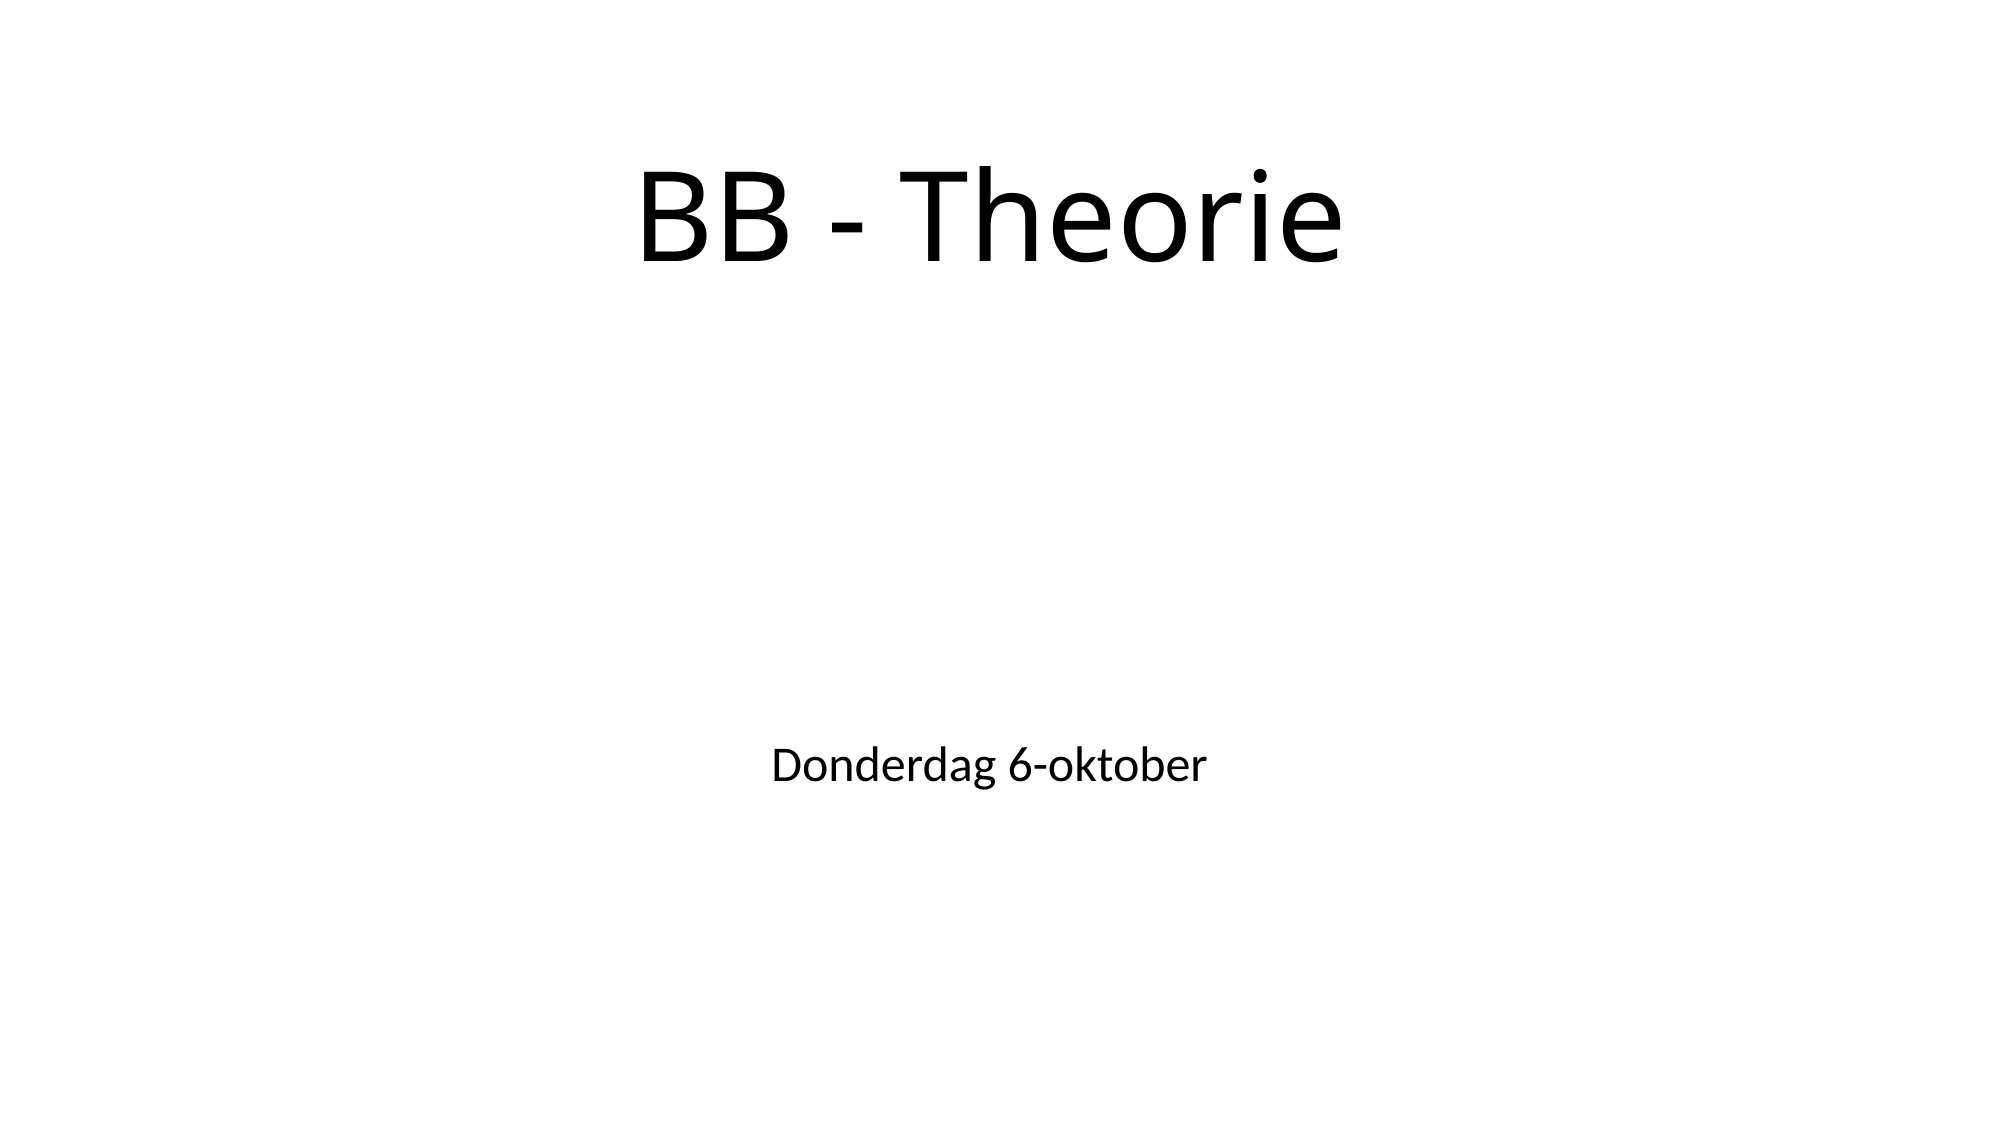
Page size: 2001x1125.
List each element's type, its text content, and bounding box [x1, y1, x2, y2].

title BB - Theorie [250, 93, 1729, 297]
subtitle Donderdag 6-oktober [239, 730, 1740, 871]
